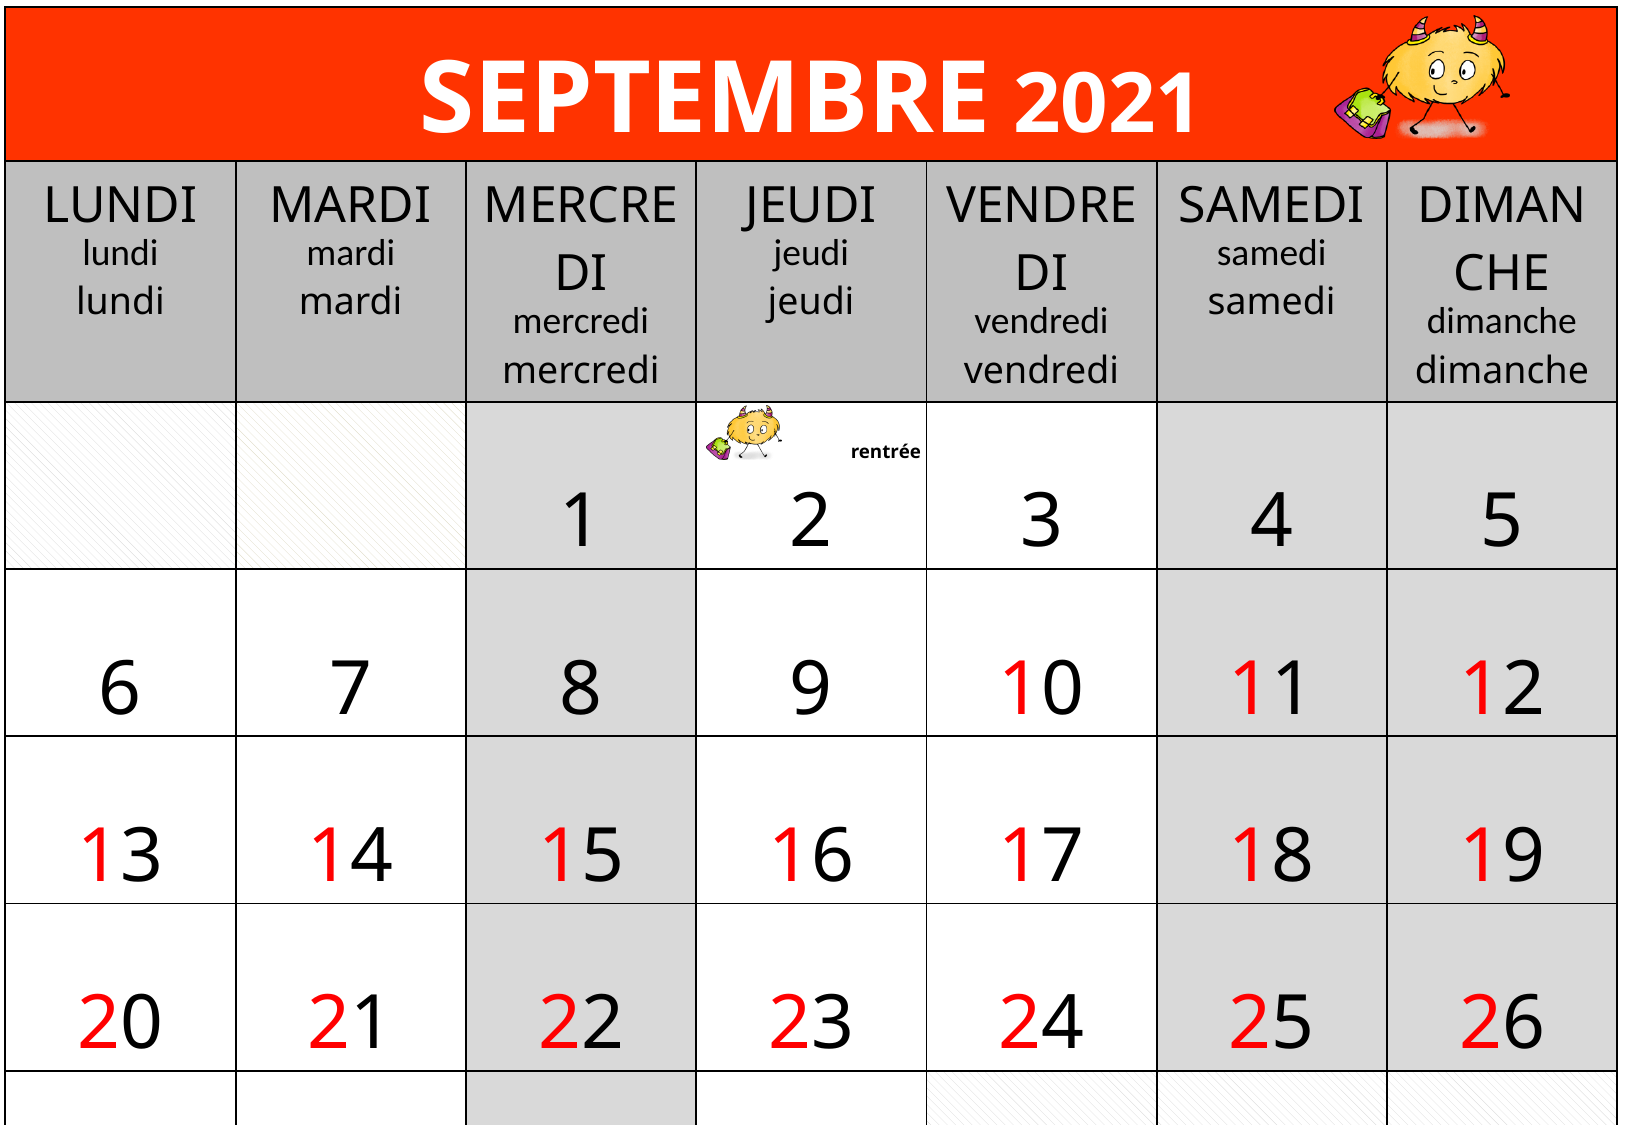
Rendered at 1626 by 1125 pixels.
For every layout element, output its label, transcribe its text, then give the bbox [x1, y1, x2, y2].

text_box rentrée [836, 432, 943, 470]
table_cell 26 [1388, 904, 1616, 1070]
table_cell 3 [927, 403, 1156, 568]
table_cell [1388, 1072, 1616, 1125]
table_cell 5 [1388, 403, 1616, 568]
table_cell [1158, 1072, 1386, 1125]
picture [705, 405, 783, 460]
table_cell 10 [927, 570, 1156, 735]
table_cell 15 [467, 737, 695, 903]
table_cell 28 [237, 1072, 465, 1125]
table_cell 12 [1388, 570, 1616, 735]
table_cell 11 [1158, 570, 1386, 735]
table_cell 19 [1388, 737, 1616, 903]
table_cell 17 [927, 737, 1156, 903]
table_cell [6, 403, 235, 568]
table_cell 6 [6, 570, 235, 735]
table_cell MERCREDI mercredi mercredi [467, 162, 695, 401]
table_cell 18 [1158, 737, 1386, 903]
table_cell 30 [697, 1072, 926, 1125]
table_cell DIMANCHE dimanche dimanche [1388, 162, 1616, 401]
table_cell 8 [467, 570, 695, 735]
table_cell JEUDI jeudi jeudi [697, 162, 926, 401]
table_cell 29 [467, 1072, 695, 1125]
table_cell 20 [6, 904, 235, 1070]
table_cell MARDI mardi mardi [237, 162, 465, 401]
table_cell 23 [697, 904, 926, 1070]
table_cell 14 [237, 737, 465, 903]
table_cell 21 [237, 904, 465, 1070]
table_header SEPTEMBRE 2021 [6, 8, 1616, 160]
table_cell 4 [1158, 403, 1386, 568]
table_cell 2 [697, 403, 926, 568]
table_cell VENDREDI vendredi vendredi [927, 162, 1156, 401]
table_cell 22 [467, 904, 695, 1070]
table_cell 7 [237, 570, 465, 735]
table_cell 9 [697, 570, 926, 735]
picture [1334, 15, 1510, 139]
table_cell 25 [1158, 904, 1386, 1070]
table_cell 1 [467, 403, 695, 568]
table_cell [237, 403, 465, 568]
table_cell 16 [697, 737, 926, 903]
table_cell 13 [6, 737, 235, 903]
table_cell SAMEDI samedi samedi [1158, 162, 1386, 401]
table_cell 27 [6, 1072, 235, 1125]
table_cell LUNDI lundi lundi [6, 162, 235, 401]
table_cell 24 [927, 904, 1156, 1070]
table_cell [927, 1072, 1156, 1125]
